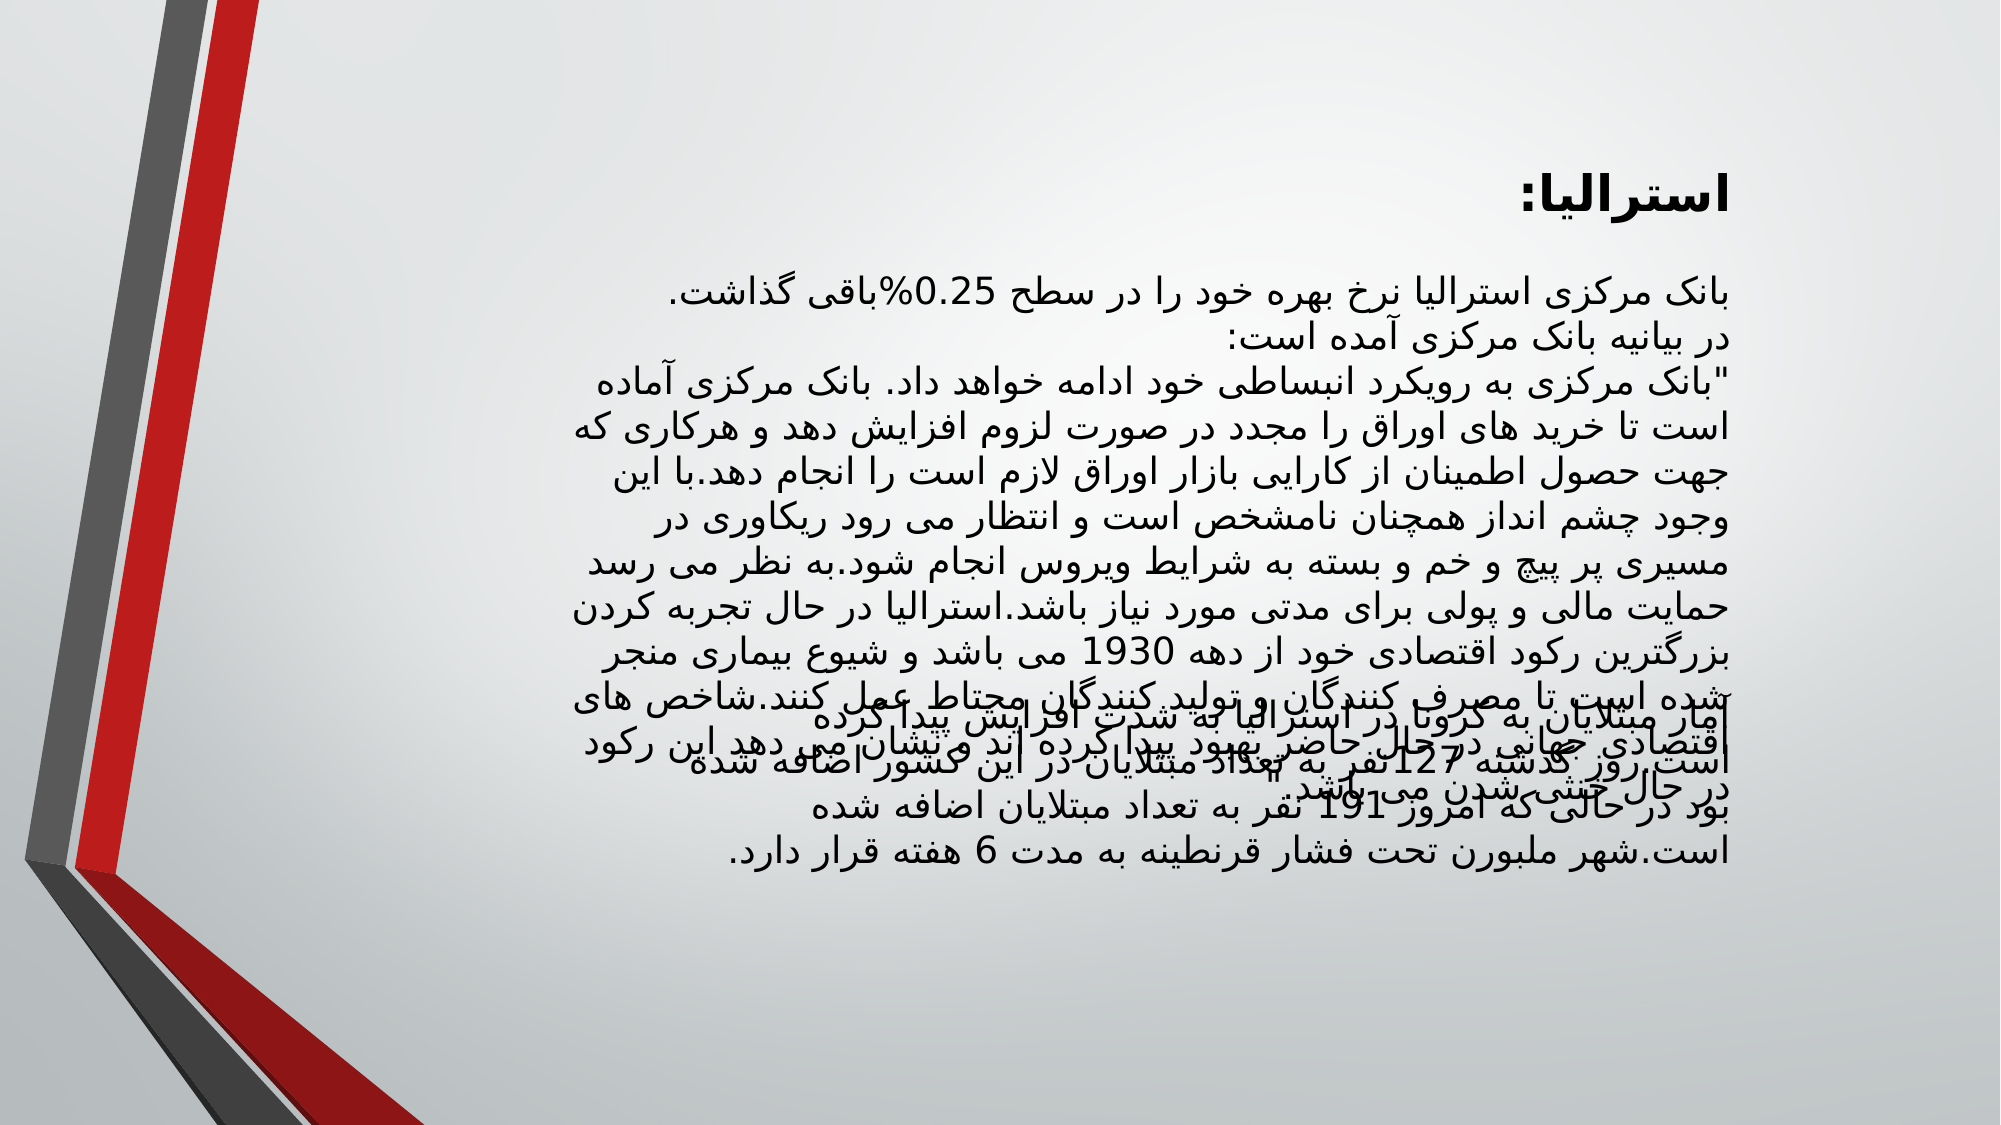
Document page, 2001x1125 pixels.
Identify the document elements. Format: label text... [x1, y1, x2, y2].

text_box آمار مبتلایان به کرونا در استرالیا به شدت افزایش پیدا کرده است.روز گذشته 127نفر به تعداد مبتلایان در این کشور اضافه شده بود در حالی که امروز 191 نفر به تعداد مبتلایان اضافه شده است.شهر ملبورن تحت فشار قرنطینه به مدت 6 هفته قرار دارد. [643, 683, 1746, 879]
text_box استرالیا: [1303, 154, 1746, 229]
text_box بانک مرکزی استرالیا نرخ بهره خود را در سطح 0.25%باقی گذاشت. در بیانیه بانک مرکزی آمده است: "بانک مرکزی به رویکرد انبساطی خود ادامه خواهد داد. بانک مرکزی آماده است تا خرید های اوراق را مجدد در صورت لزوم افزایش دهد و هرکاری که جهت حصول اطمینان از کارایی بازار اوراق لازم است را انجام دهد.با این وجود چشم انداز همچنان نامشخص است و انتظار می رود ریکاوری در مسیری پر پیچ و خم و بسته به شرایط ویروس انجام شود.به نظر می رسد حمایت مالی و پولی برای مدتی مورد نیاز باشد.استرالیا در حال تجربه کردن بزرگترین رکود اقتصادی خود از دهه 1930 می باشد و شیوع بیماری منجر شده است تا مصرف کنندگان و تولید کنندگان محتاط عمل کنند.شاخص های اقتصادی جهانی در حال حاضر بهبود پیدا کرده اند و نشان می دهد این رکود در حال خنثی شدن می باشد." [556, 259, 1746, 815]
